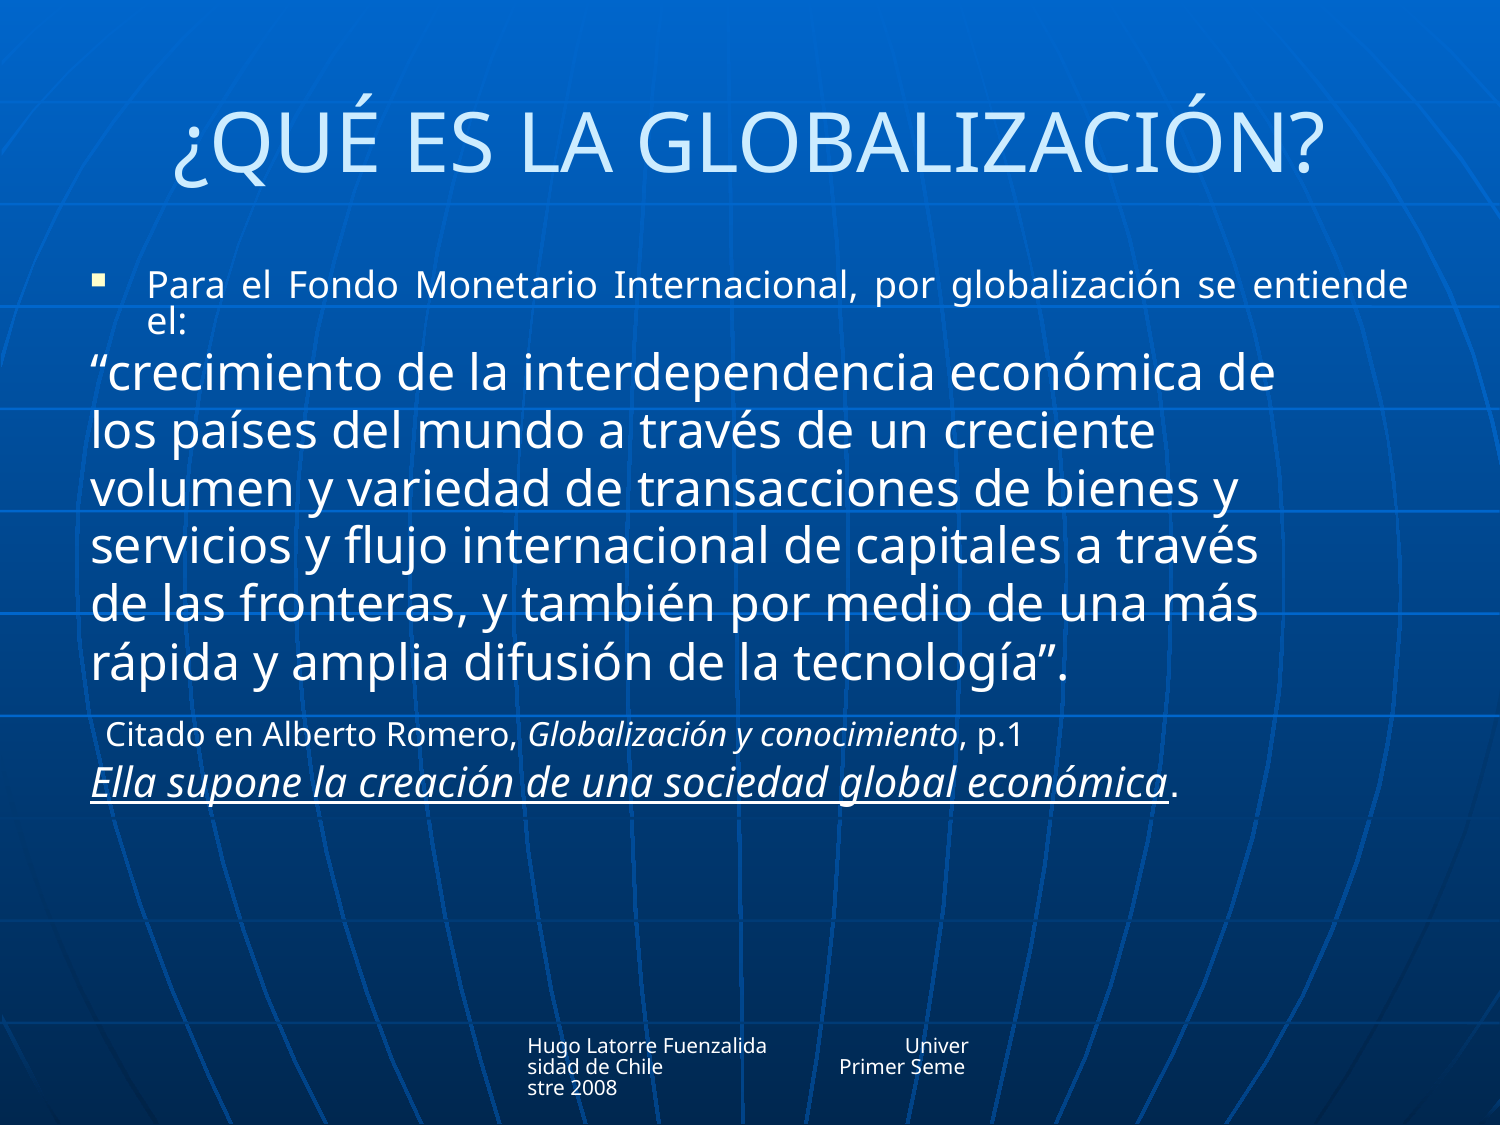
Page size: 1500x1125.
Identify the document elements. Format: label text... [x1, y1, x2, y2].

list Para el Fondo Monetario Internacional, por globalización se entiende el: “crecimiento de la interdependencia económica de los países del mundo a través de un creciente volumen y variedad de transacciones de bienes y servicios y flujo internacional de capitales a través de las fronteras, y también por medio de una más rápida y amplia difusión de la tecnología”. Citado en Alberto Romero, Globalización y conocimiento, p.1 Ella supone la creación de una sociedad global económica. [74, 262, 1426, 1006]
footer Hugo Latorre Fuenzalida Universidad de Chile Primer Semestre 2008 [512, 1024, 988, 1101]
title ¿QUÉ ES LA GLOBALIZACIÓN? [74, 45, 1426, 233]
